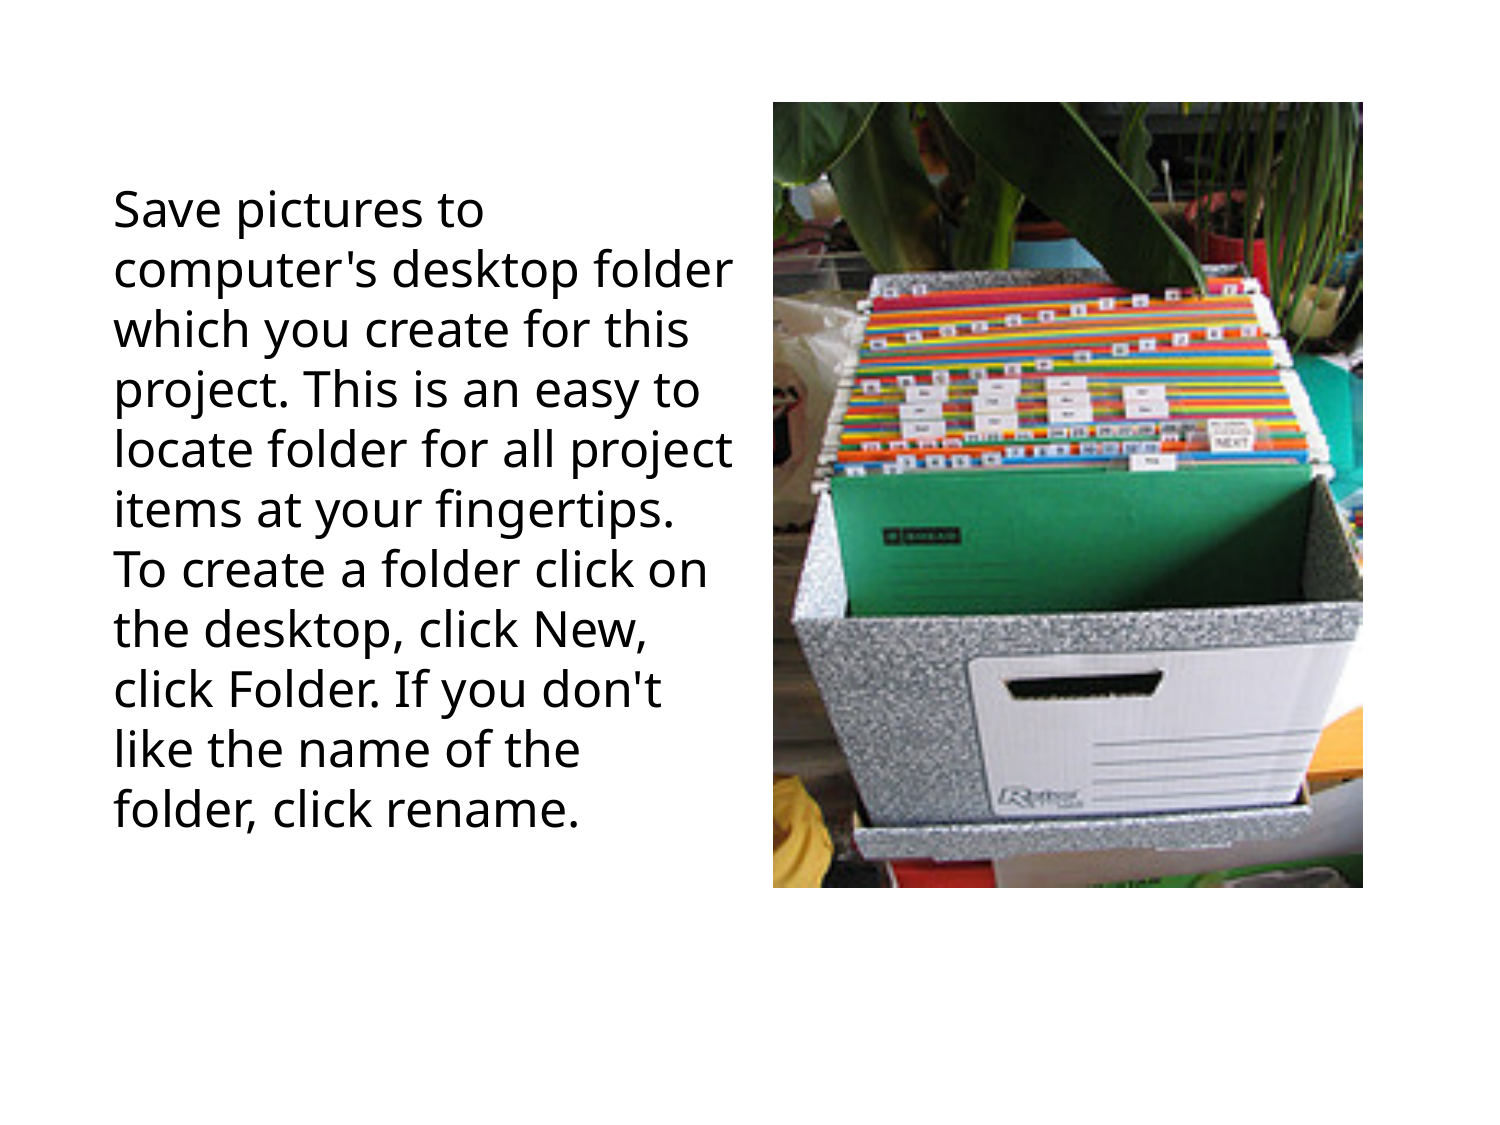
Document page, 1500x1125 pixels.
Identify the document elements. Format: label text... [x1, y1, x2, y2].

text_box Save pictures to computer's desktop folder which you create for this project. This is an easy to locate folder for all project items at your fingertips. To create a folder click on the desktop, click New, click Folder. If you don't like the name of the folder, click rename. [98, 99, 749, 905]
picture [773, 102, 1363, 888]
